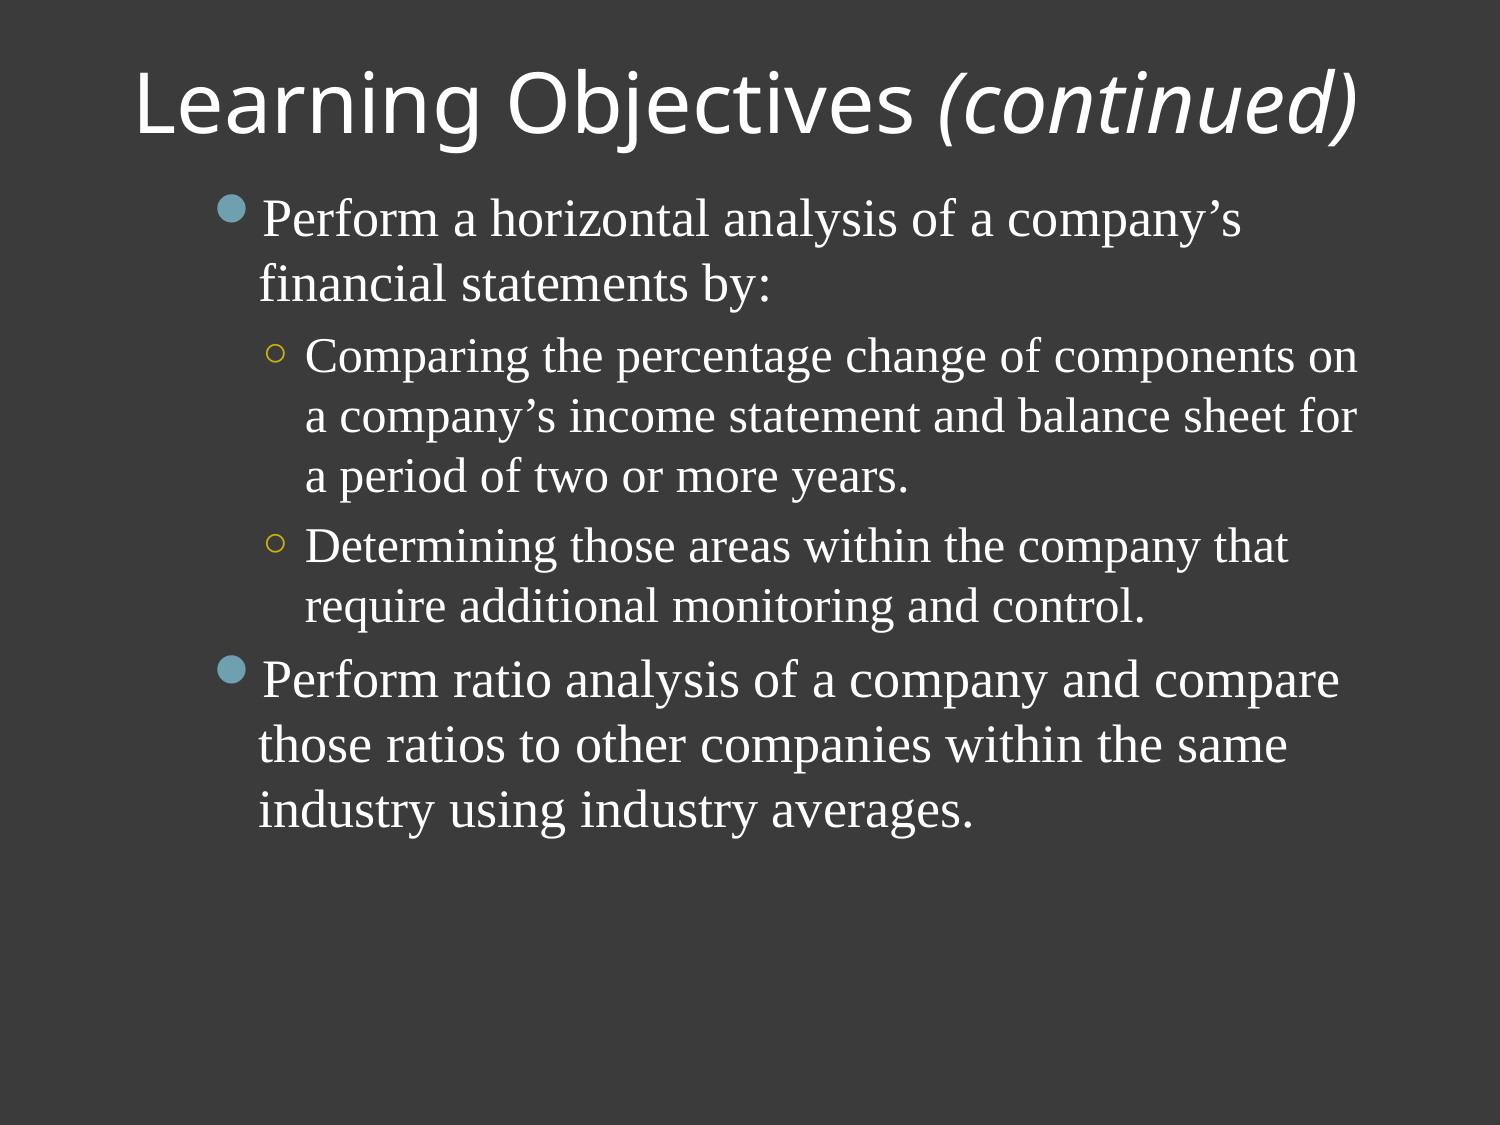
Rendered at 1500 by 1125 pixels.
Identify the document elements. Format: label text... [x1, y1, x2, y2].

list Perform a horizontal analysis of a company’s financial statements by: Comparing the percentage change of components on a company’s income statement and balance sheet for a period of two or more years. Determining those areas within the company that require additional monitoring and control. Perform ratio analysis of a company and compare those ratios to other companies within the same industry using industry averages. [125, 174, 1400, 1013]
title Learning Objectives (continued) [125, 37, 1400, 163]
